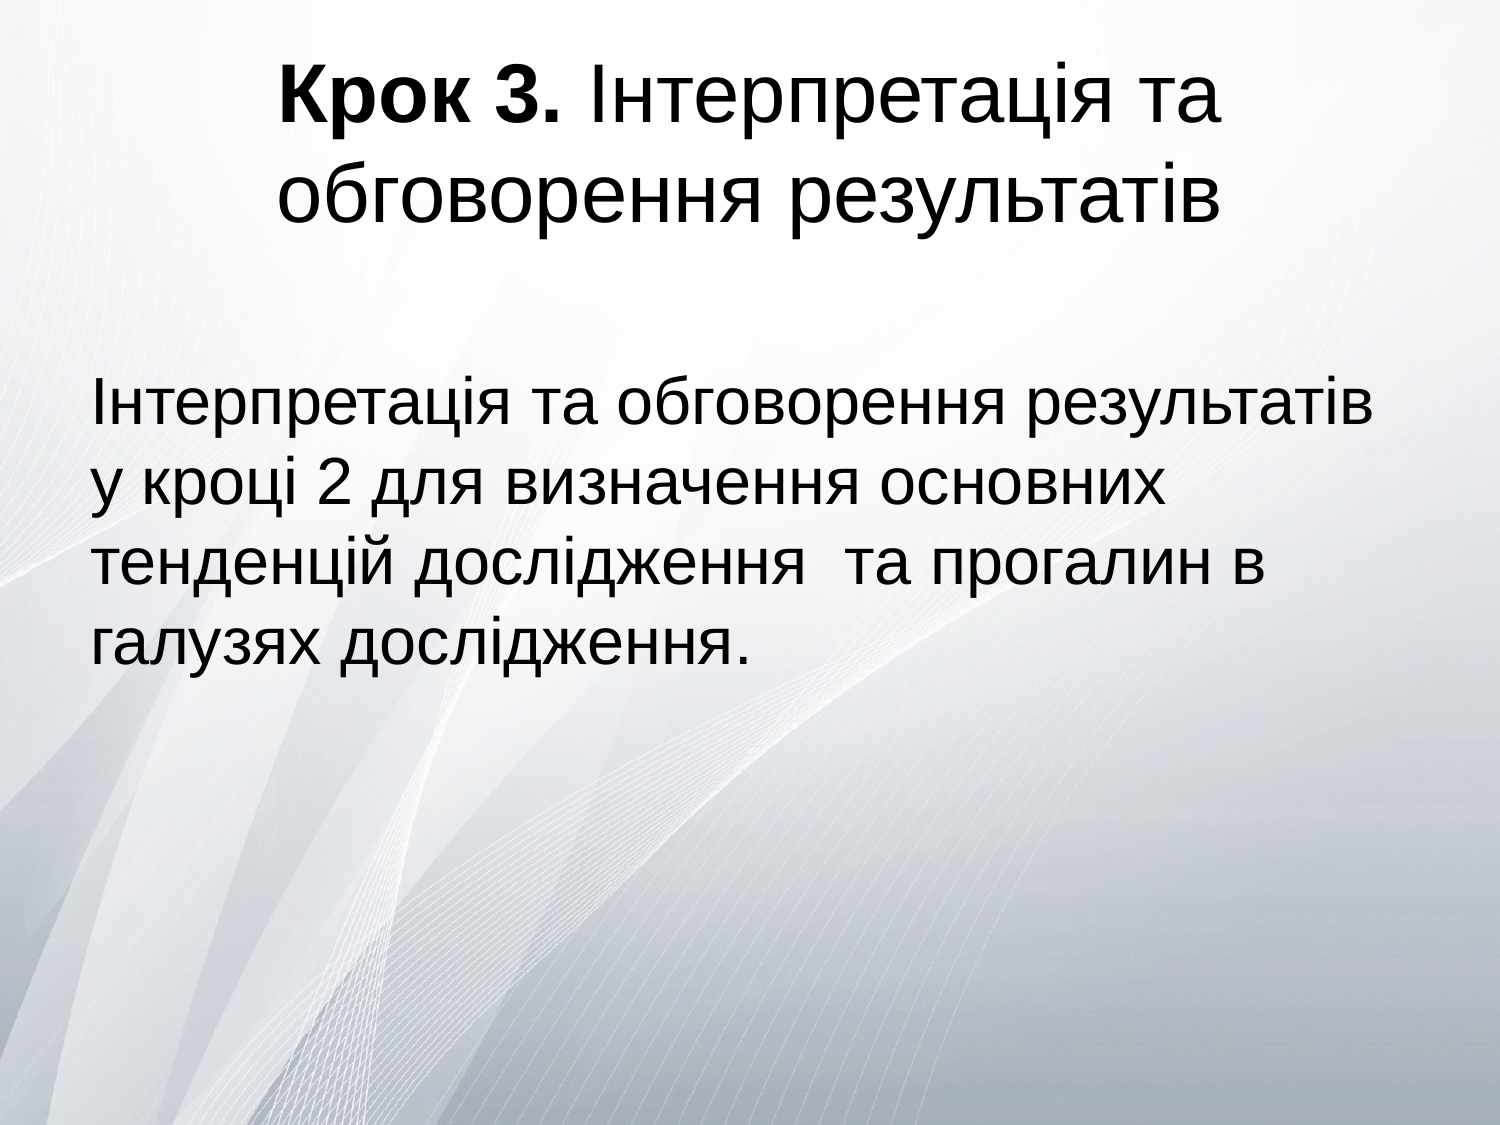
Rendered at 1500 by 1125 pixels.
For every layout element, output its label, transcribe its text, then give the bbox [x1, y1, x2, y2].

picture [0, 0, 1500, 1125]
list Інтерпретація та обговорення результатів у кроці 2 для визначення основних тенденцій дослідження та прогалин в галузях дослідження. [75, 350, 1425, 1005]
title Крок 3. Інтерпретація та обговорення результатів [75, 45, 1425, 233]
